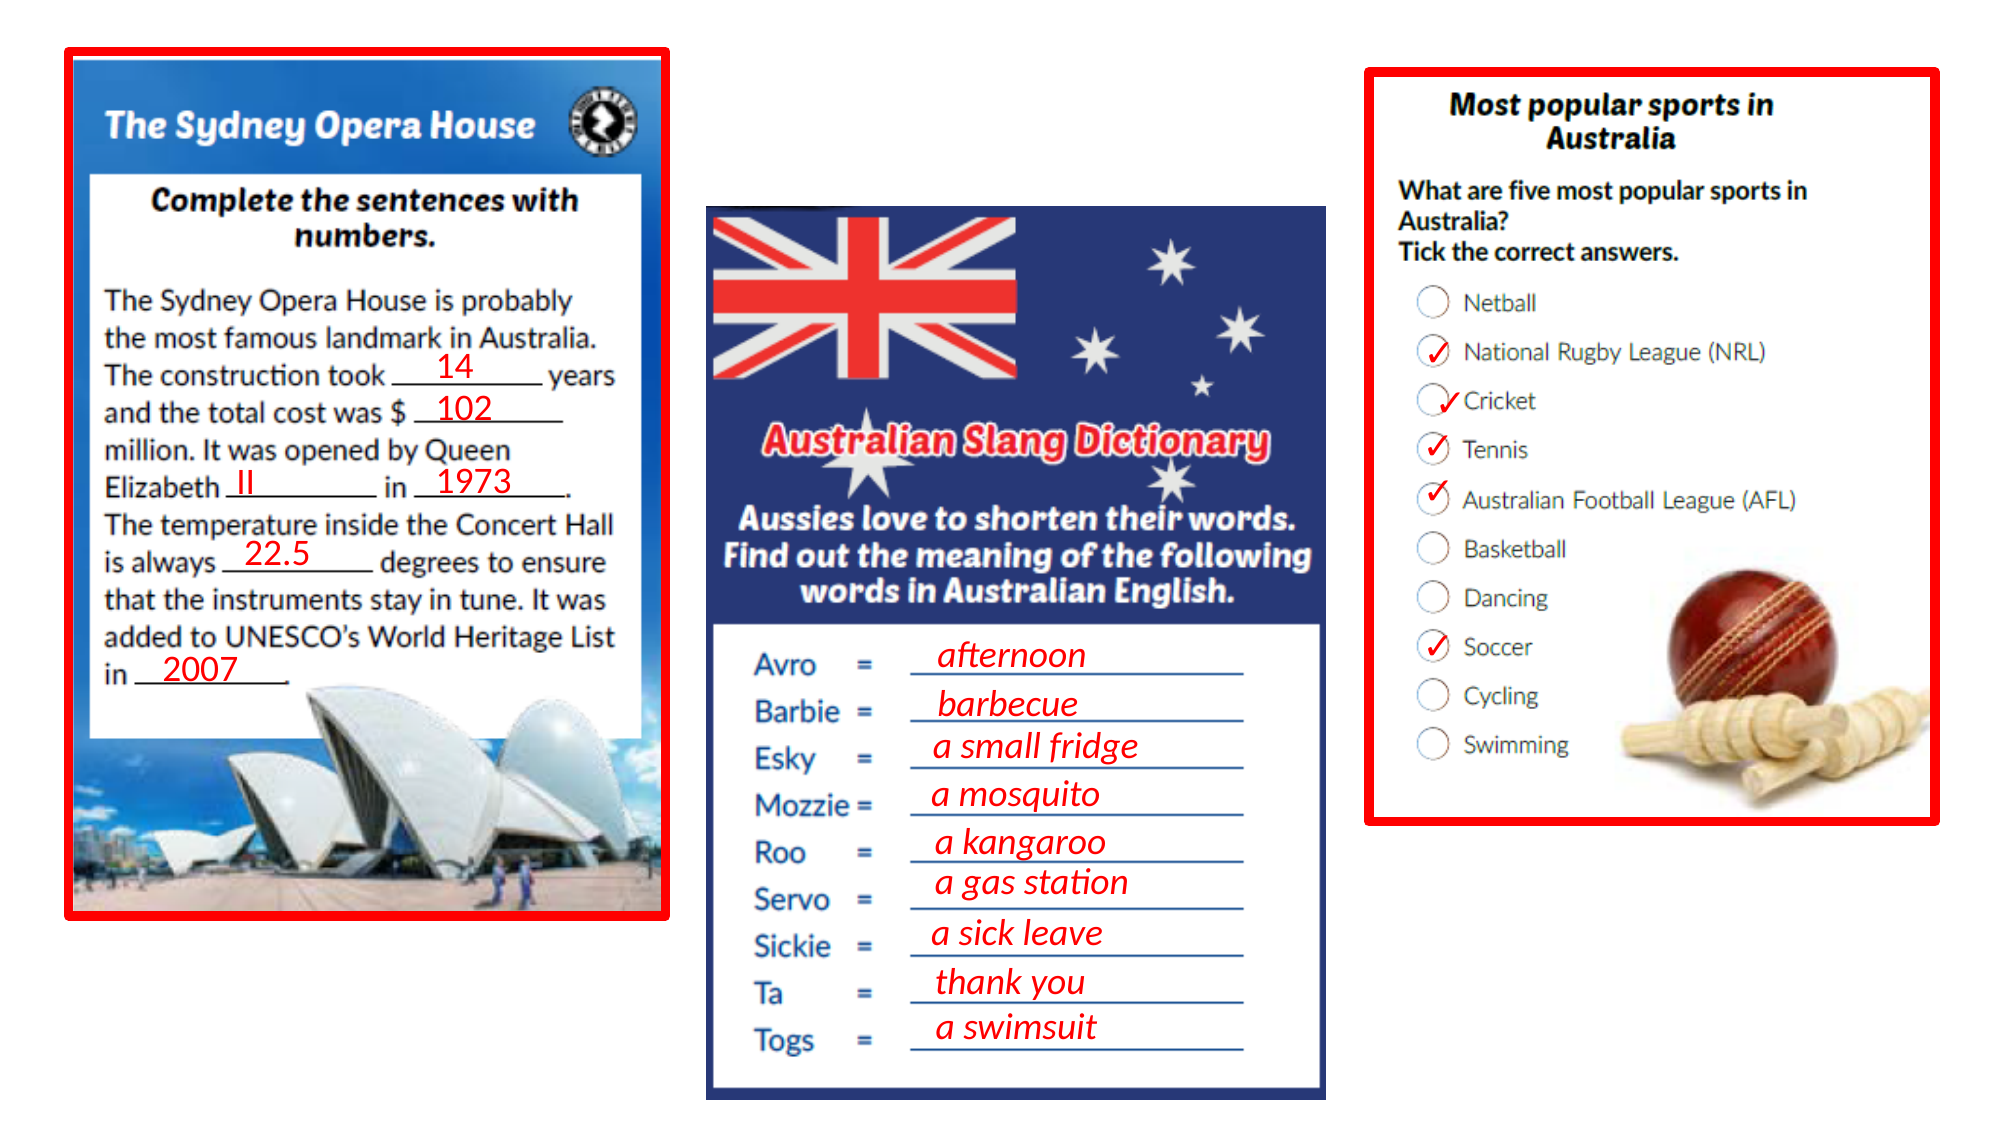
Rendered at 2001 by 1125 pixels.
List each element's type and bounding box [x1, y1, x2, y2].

picture [1373, 76, 1931, 818]
picture [73, 56, 661, 912]
picture [706, 206, 1326, 1100]
